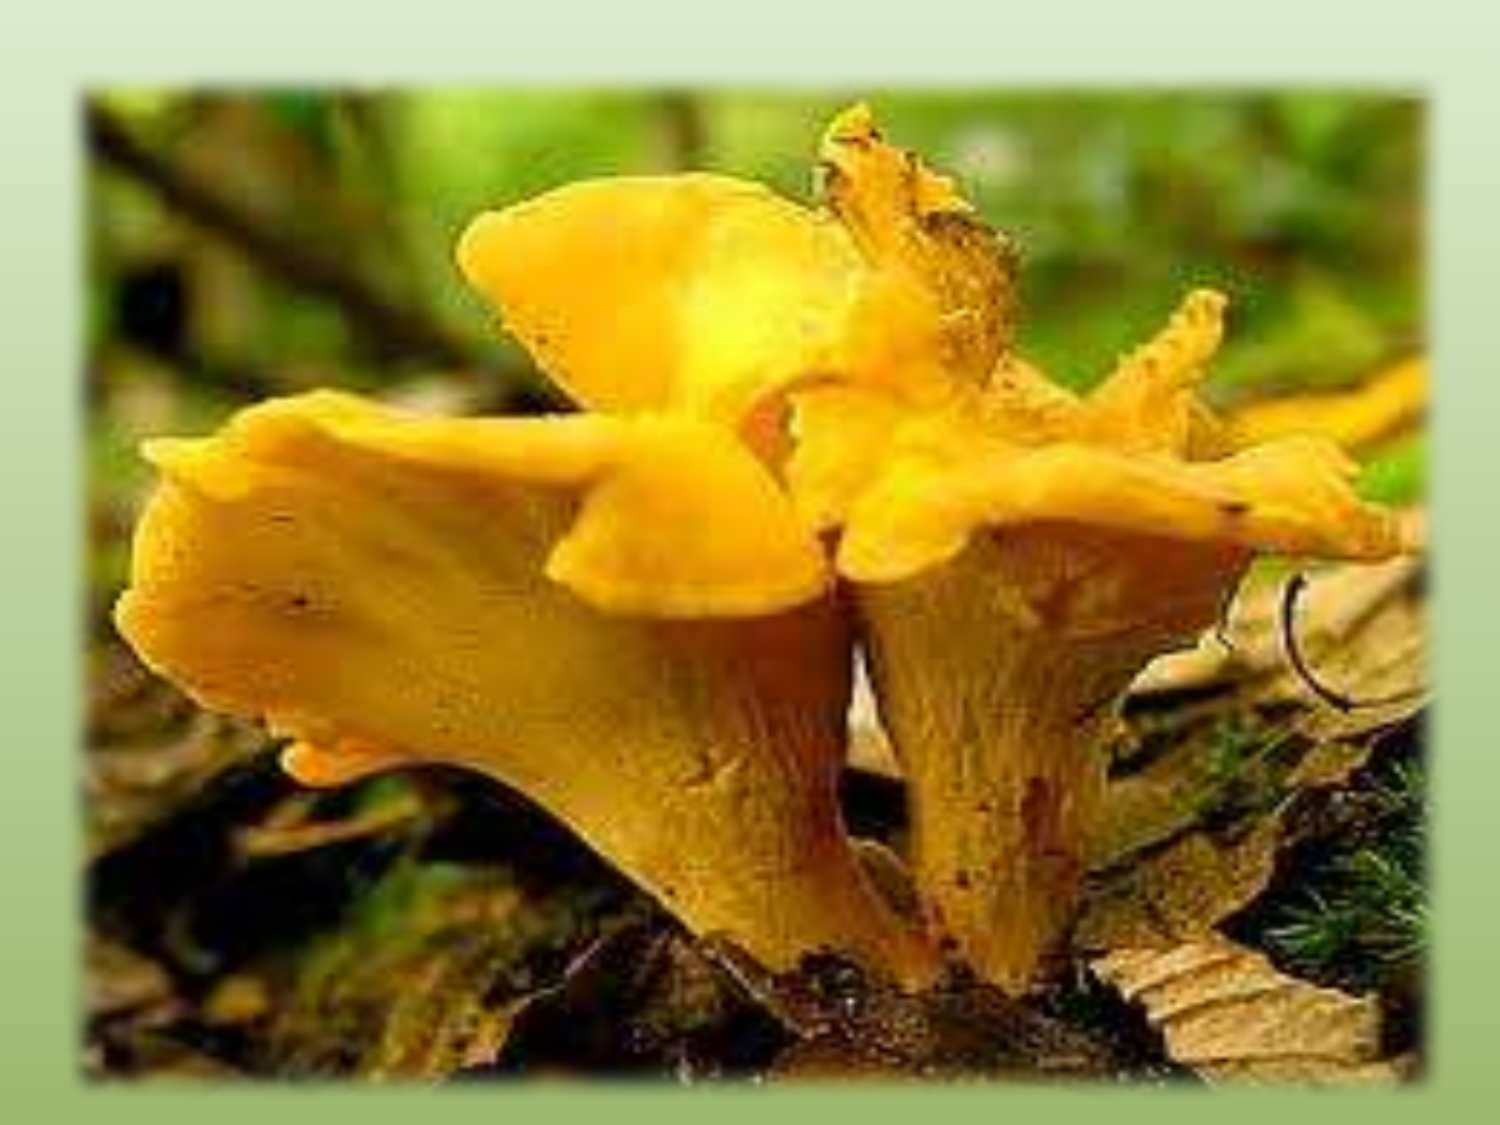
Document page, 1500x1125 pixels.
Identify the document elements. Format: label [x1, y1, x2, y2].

picture [64, 69, 1448, 1104]
